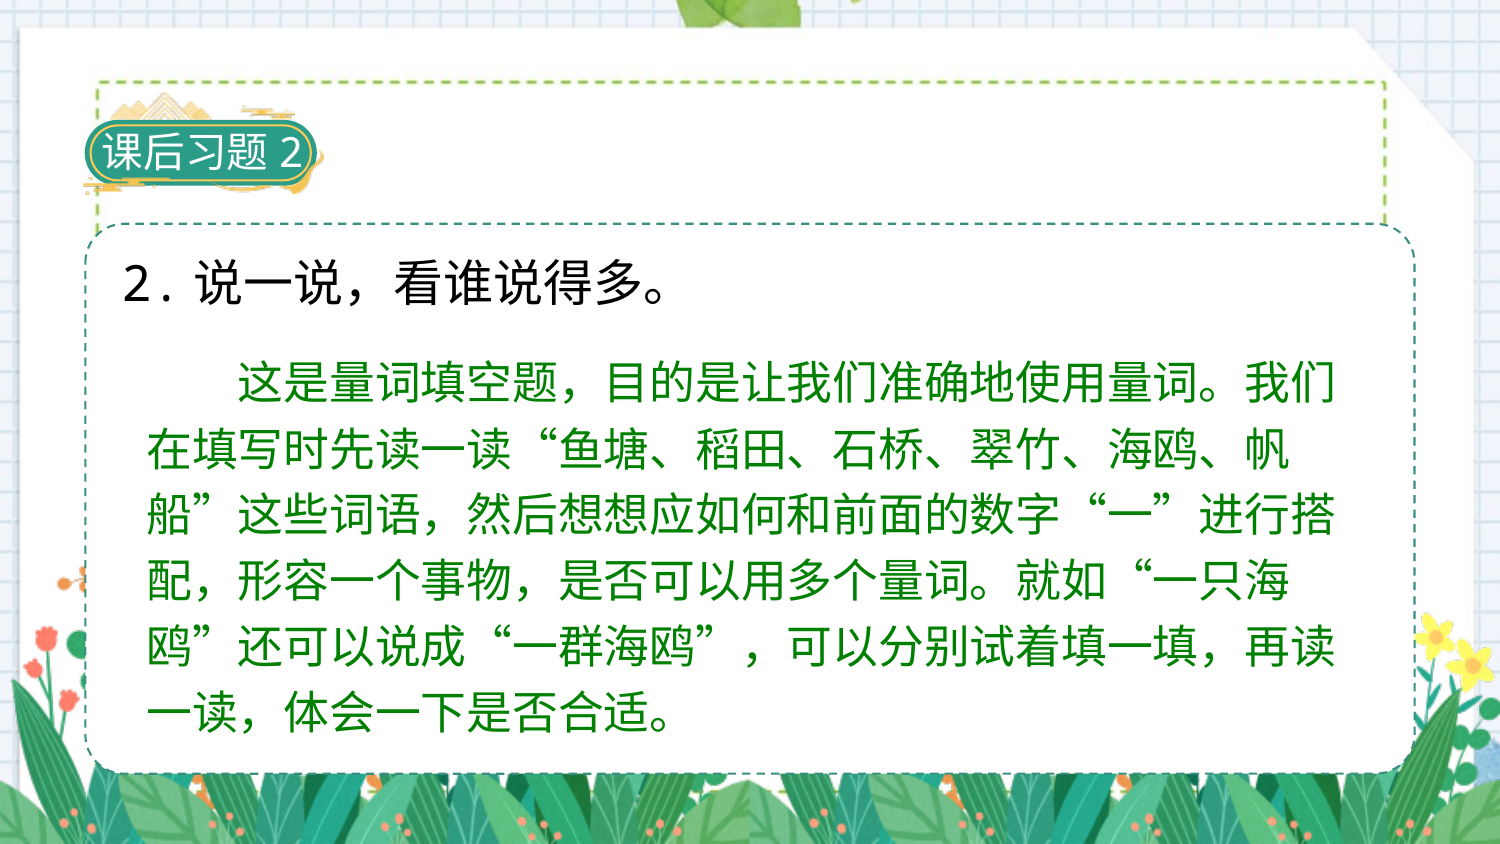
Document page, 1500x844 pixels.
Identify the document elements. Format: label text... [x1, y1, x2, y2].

text_box [84, 222, 1416, 566]
text_box 2.说一说，看谁说得多。 [113, 243, 668, 319]
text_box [83, 92, 324, 195]
picture [0, 0, 1500, 844]
text_box 这是量词填空题，目的是让我们准确地使用量词。我们在填写时先读一读“鱼塘、稻田、石桥、翠竹、海鸥、帆船”这些词语，然后想想应如何和前面的数字“一”进行搭配，形容一个事物，是否可以用多个量词。就如“一只海鸥”还可以说成“一群海鸥”，可以分别试着填一填，再读一读，体会一下是否合适。 [131, 335, 1369, 566]
